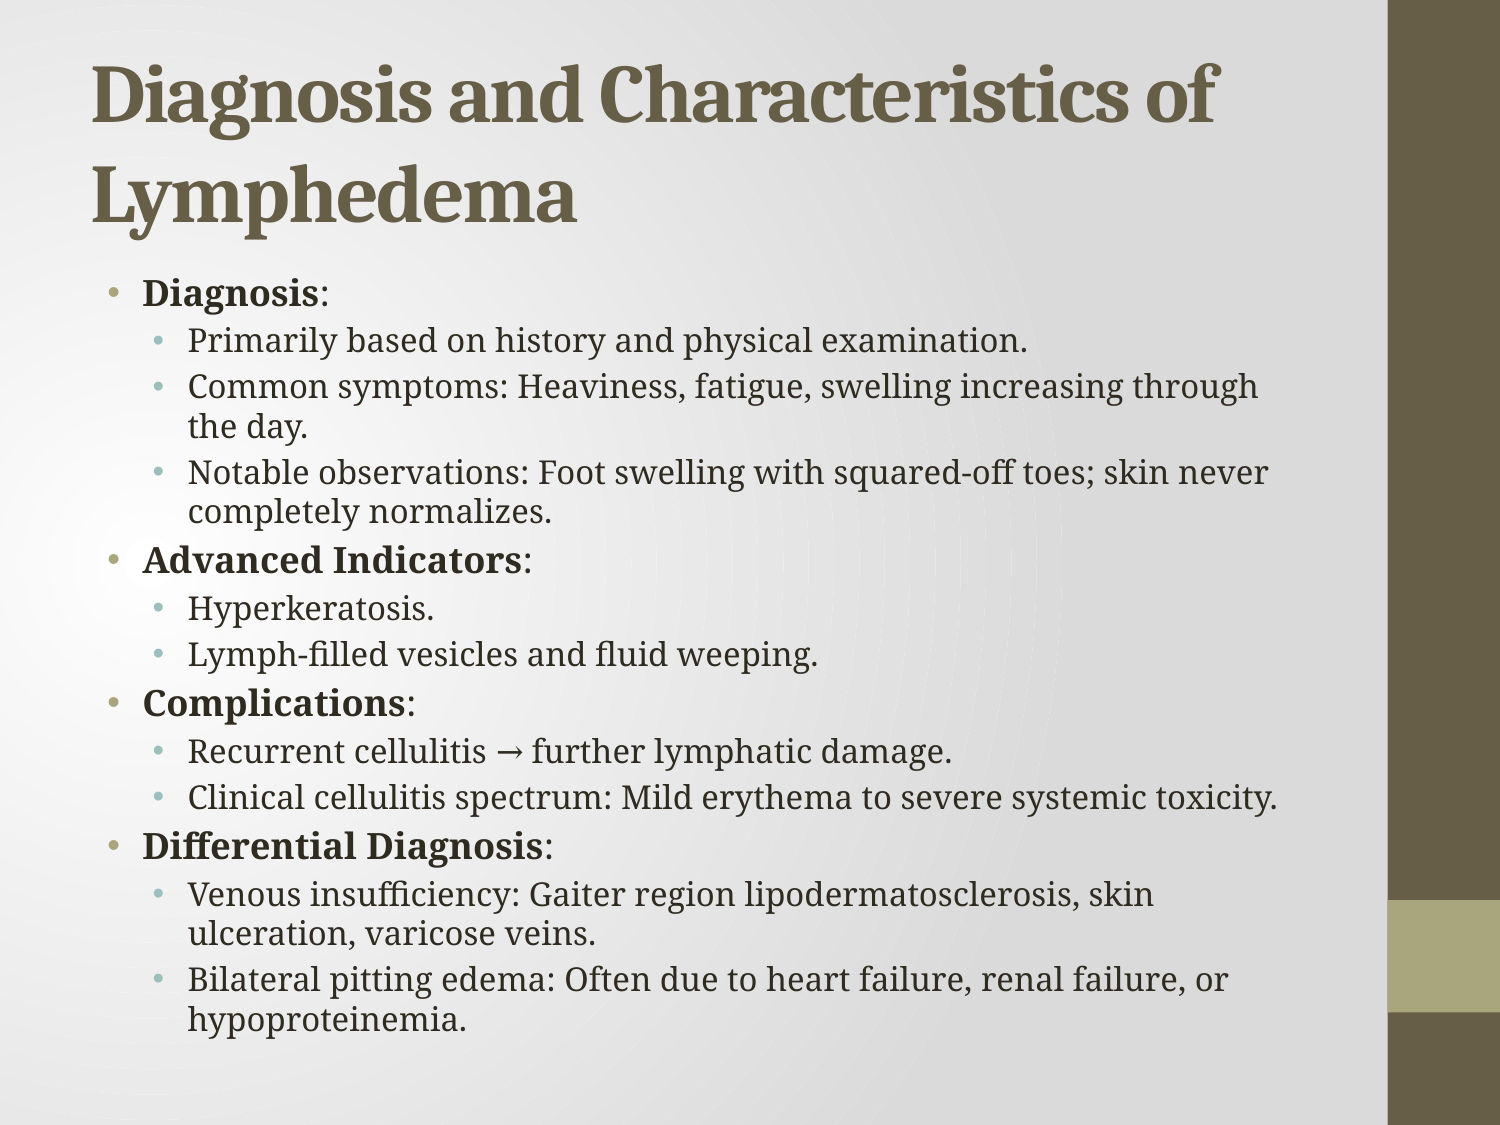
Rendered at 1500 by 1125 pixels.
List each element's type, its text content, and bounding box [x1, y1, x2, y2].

title Diagnosis and Characteristics of Lymphedema [75, 45, 1325, 233]
list Diagnosis: Primarily based on history and physical examination. Common symptoms: Heaviness, fatigue, swelling increasing through the day. Notable observations: Foot swelling with squared-off toes; skin never completely normalizes. Advanced Indicators: Hyperkeratosis. Lymph-filled vesicles and fluid weeping. Complications: Recurrent cellulitis → further lymphatic damage. Clinical cellulitis spectrum: Mild erythema to severe systemic toxicity. Differential Diagnosis: Venous insufficiency: Gaiter region lipodermatosclerosis, skin ulceration, varicose veins. Bilateral pitting edema: Often due to heart failure, renal failure, or hypoproteinemia. [75, 262, 1325, 1050]
